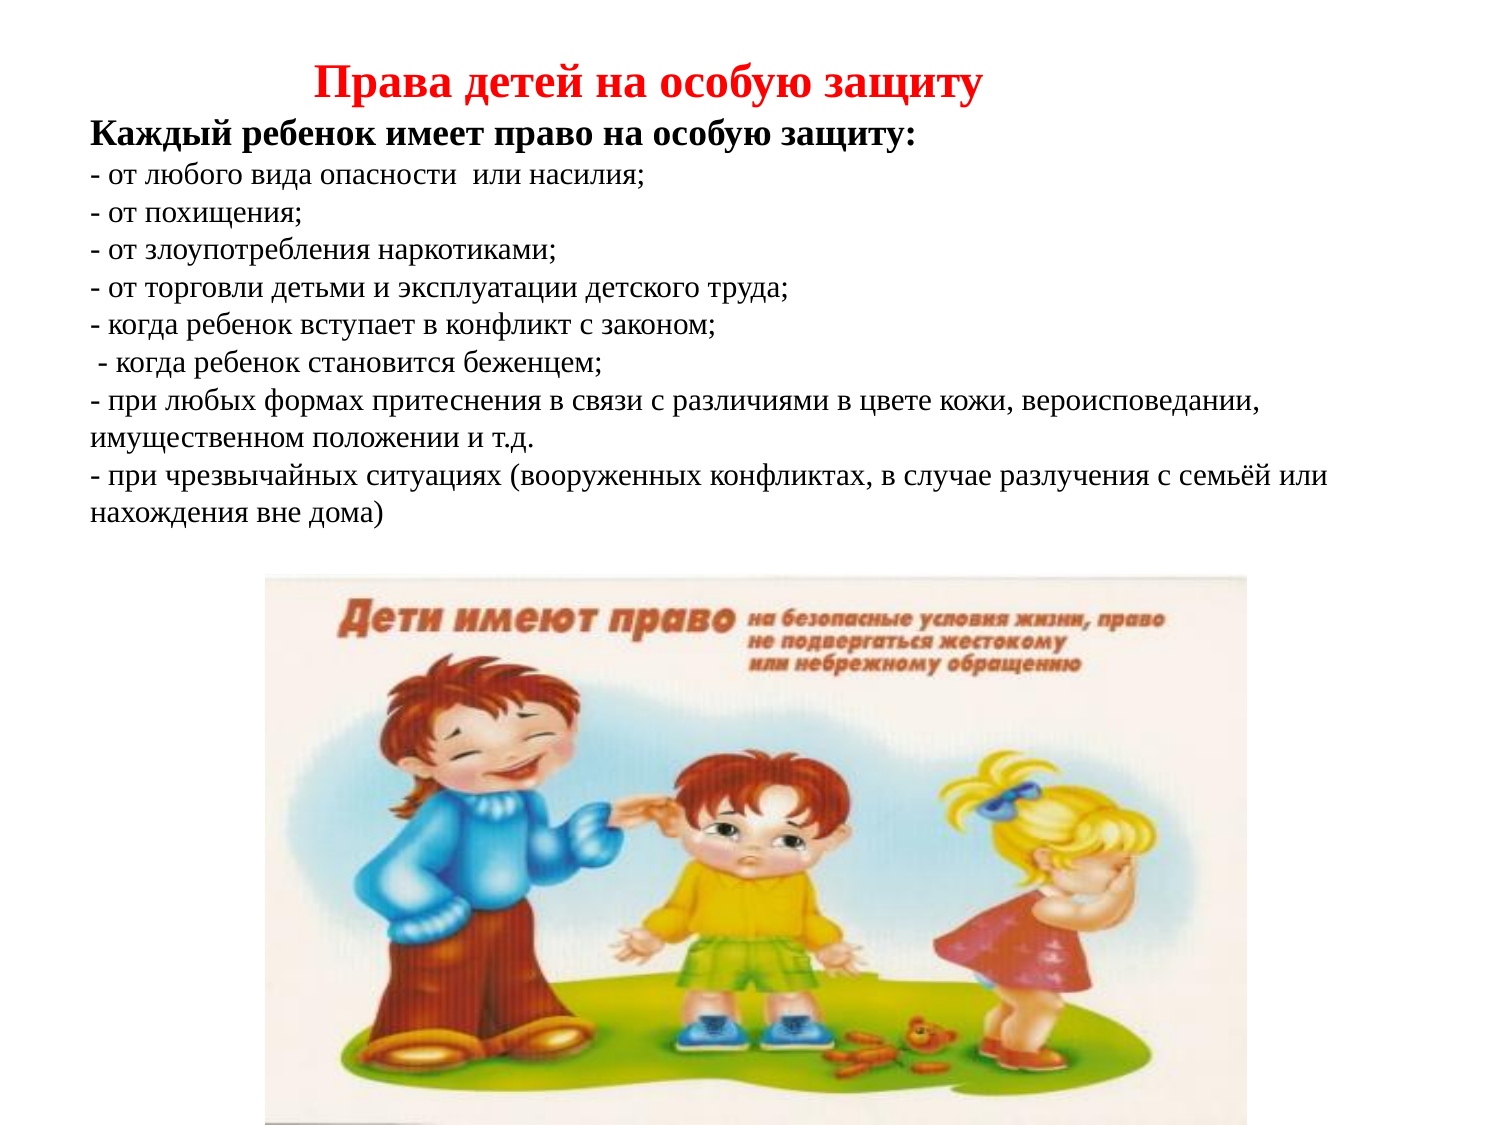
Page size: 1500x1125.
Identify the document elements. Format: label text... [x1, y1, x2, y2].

title Права детей на особую защиту Каждый ребенок имеет право на особую защиту: - от любого вида опасности или насилия; - от похищения; - от злоупотребления наркотиками; - от торговли детьми и эксплуатации детского труда; - когда ребенок вступает в конфликт с законом; - когда ребенок становится беженцем; - при любых формах притеснения в связи с различиями в цвете кожи, вероисповедании, имущественном положении и т.д. - при чрезвычайных ситуациях (вооруженных конфликтах, в случае разлучения с семьёй или нахождения вне дома) [74, 30, 1426, 540]
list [265, 573, 1247, 1125]
